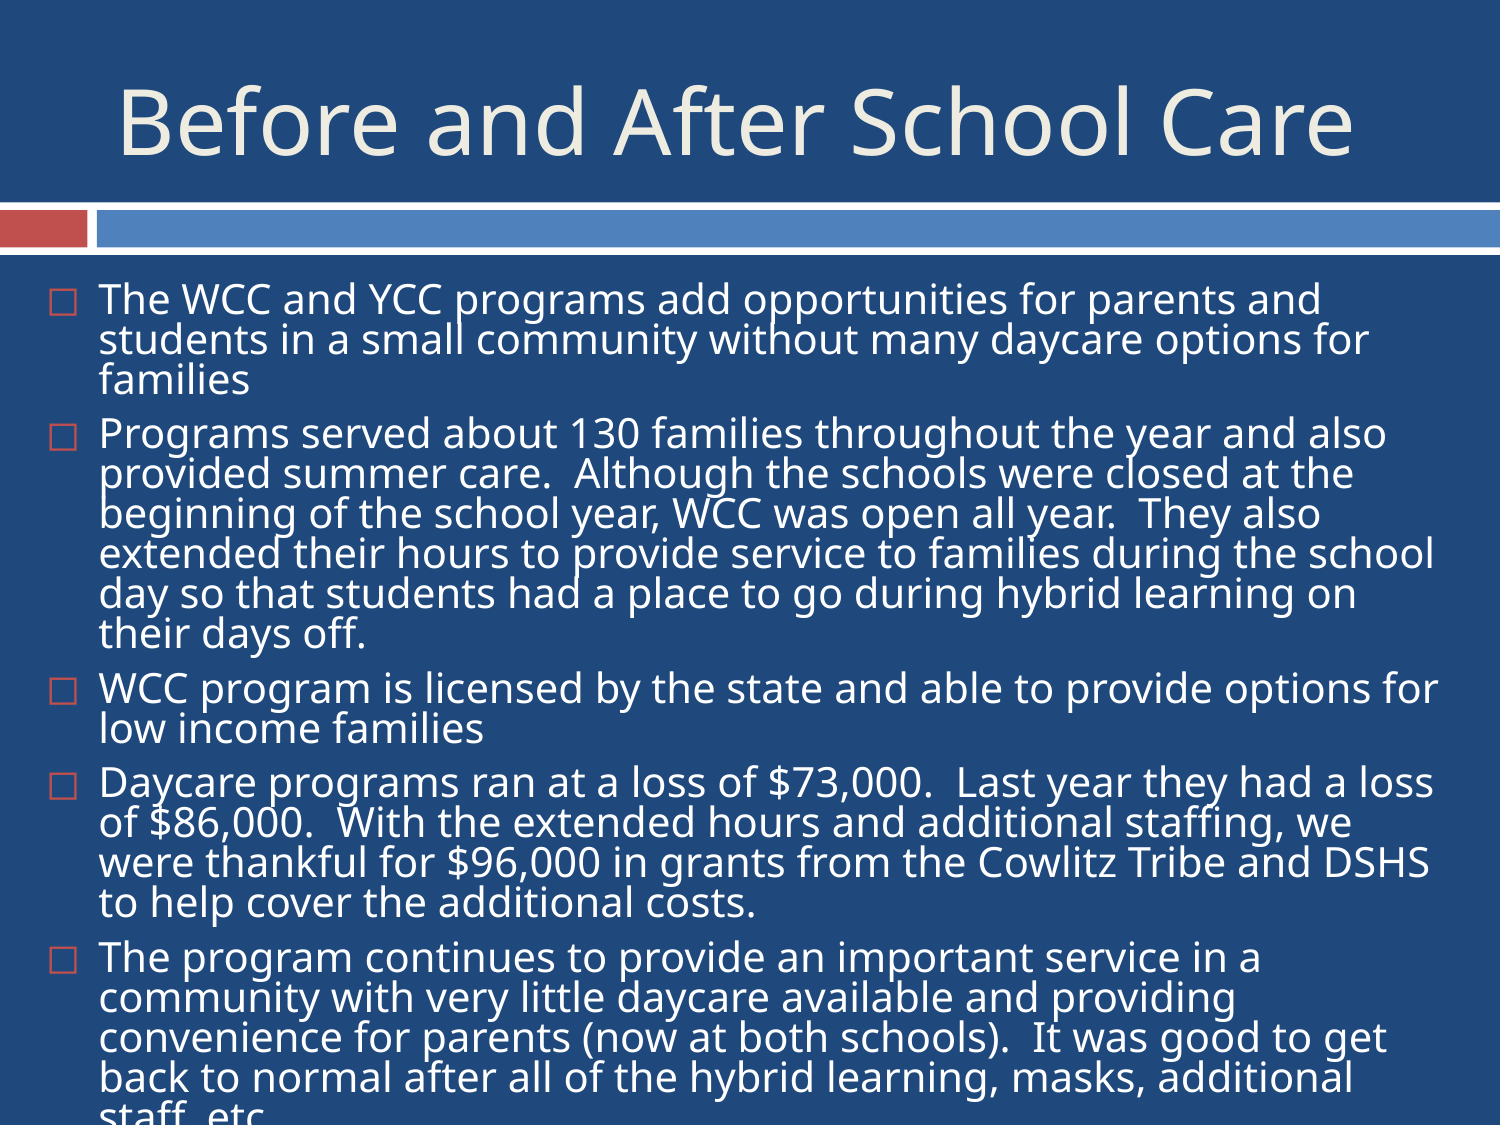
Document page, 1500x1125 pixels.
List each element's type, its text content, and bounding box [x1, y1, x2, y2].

title Before and After School Care [100, 37, 1438, 200]
list The WCC and YCC programs add opportunities for parents and students in a small community without many daycare options for families Programs served about 130 families throughout the year and also provided summer care. Although the schools were closed at the beginning of the school year, WCC was open all year. They also extended their hours to provide service to families during the school day so that students had a place to go during hybrid learning on their days off. WCC program is licensed by the state and able to provide options for low income families Daycare programs ran at a loss of $73,000. Last year they had a loss of $86,000. With the extended hours and additional staffing, we were thankful for $96,000 in grants from the Cowlitz Tribe and DSHS to help cover the additional costs. The program continues to provide an important service in a community with very little daycare available and providing convenience for parents (now at both schools). It was good to get back to normal after all of the hybrid learning, masks, additional staff, etc…. [30, 275, 1472, 1038]
